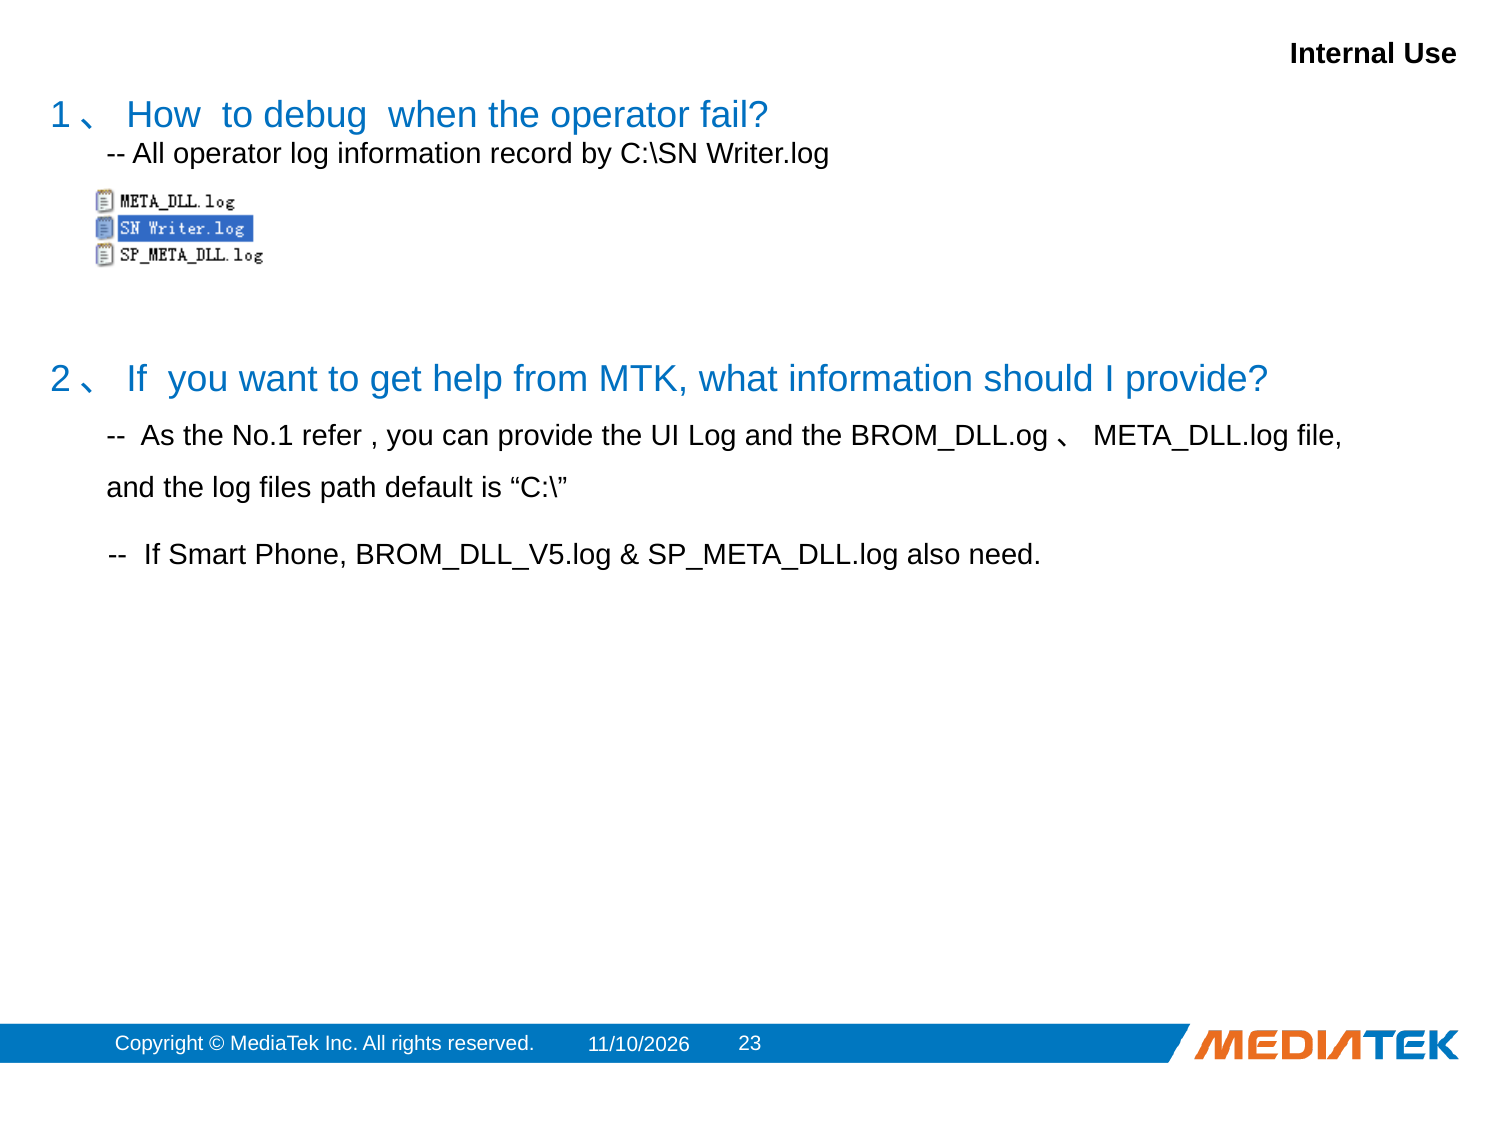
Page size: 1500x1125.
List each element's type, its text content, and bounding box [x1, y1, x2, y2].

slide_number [573, 1022, 711, 1090]
list 1、How to debug when the operator fail? -- All operator log information record by C:\SN Writer.log 2、If you want to get help from MTK, what information should I provide? -- As the No.1 refer , you can provide the UI Log and the BROM_DLL.og、META_DLL.log file, and the log files path default is “C:\” -- If Smart Phone, BROM_DLL_V5.log & SP_META_DLL.log also need. [34, 81, 1471, 998]
picture [789, 1023, 1459, 1063]
picture [93, 187, 285, 273]
slide_number 22 [711, 1022, 789, 1090]
picture [0, 1023, 99, 1063]
footer Copyright © MediaTek Inc. All rights reserved. [99, 1022, 573, 1090]
